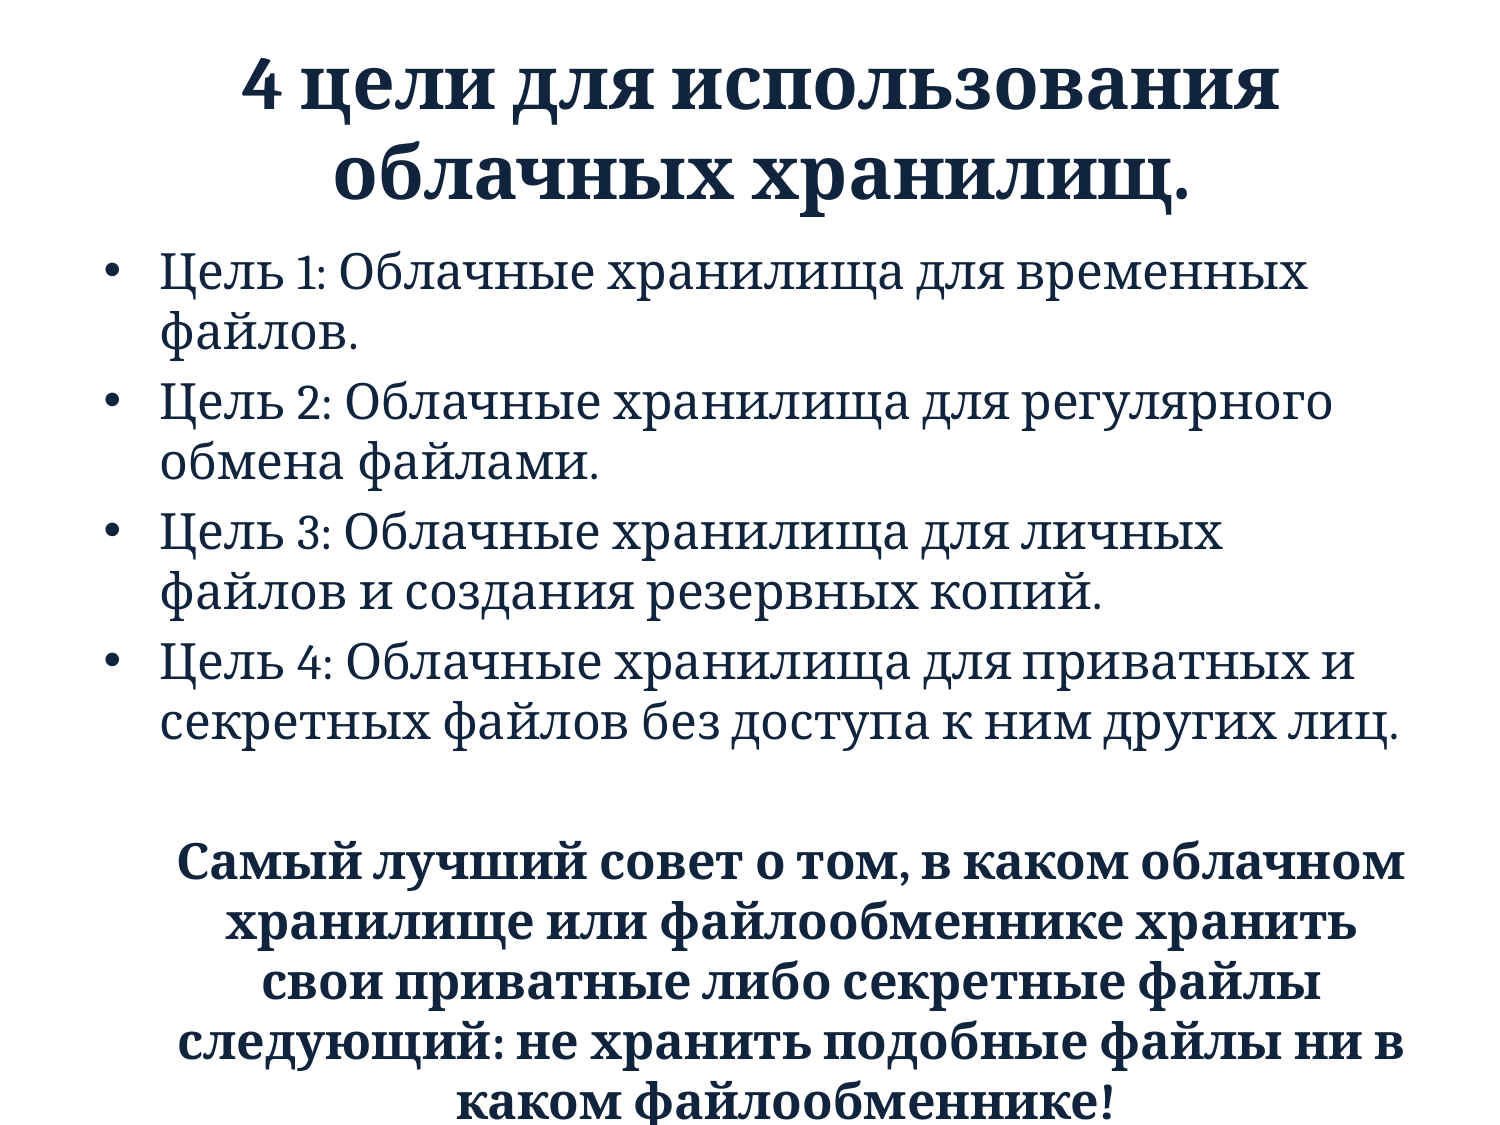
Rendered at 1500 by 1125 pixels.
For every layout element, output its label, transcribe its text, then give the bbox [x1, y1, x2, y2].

title 4 цели для использования облачных хранилищ. [53, 30, 1471, 219]
list Цель 1: Облачные хранилища для временных файлов. Цель 2: Облачные хранилища для регулярного обмена файлами. Цель 3: Облачные хранилища для личных файлов и создания резервных копий. Цель 4: Облачные хранилища для приватных и секретных файлов без доступа к ним других лиц. Самый лучший совет о том, в каком облачном хранилище или файлообменнике хранить свои приватные либо секретные файлы следующий: не хранить подобные файлы ни в каком файлообменнике! [88, 231, 1439, 975]
